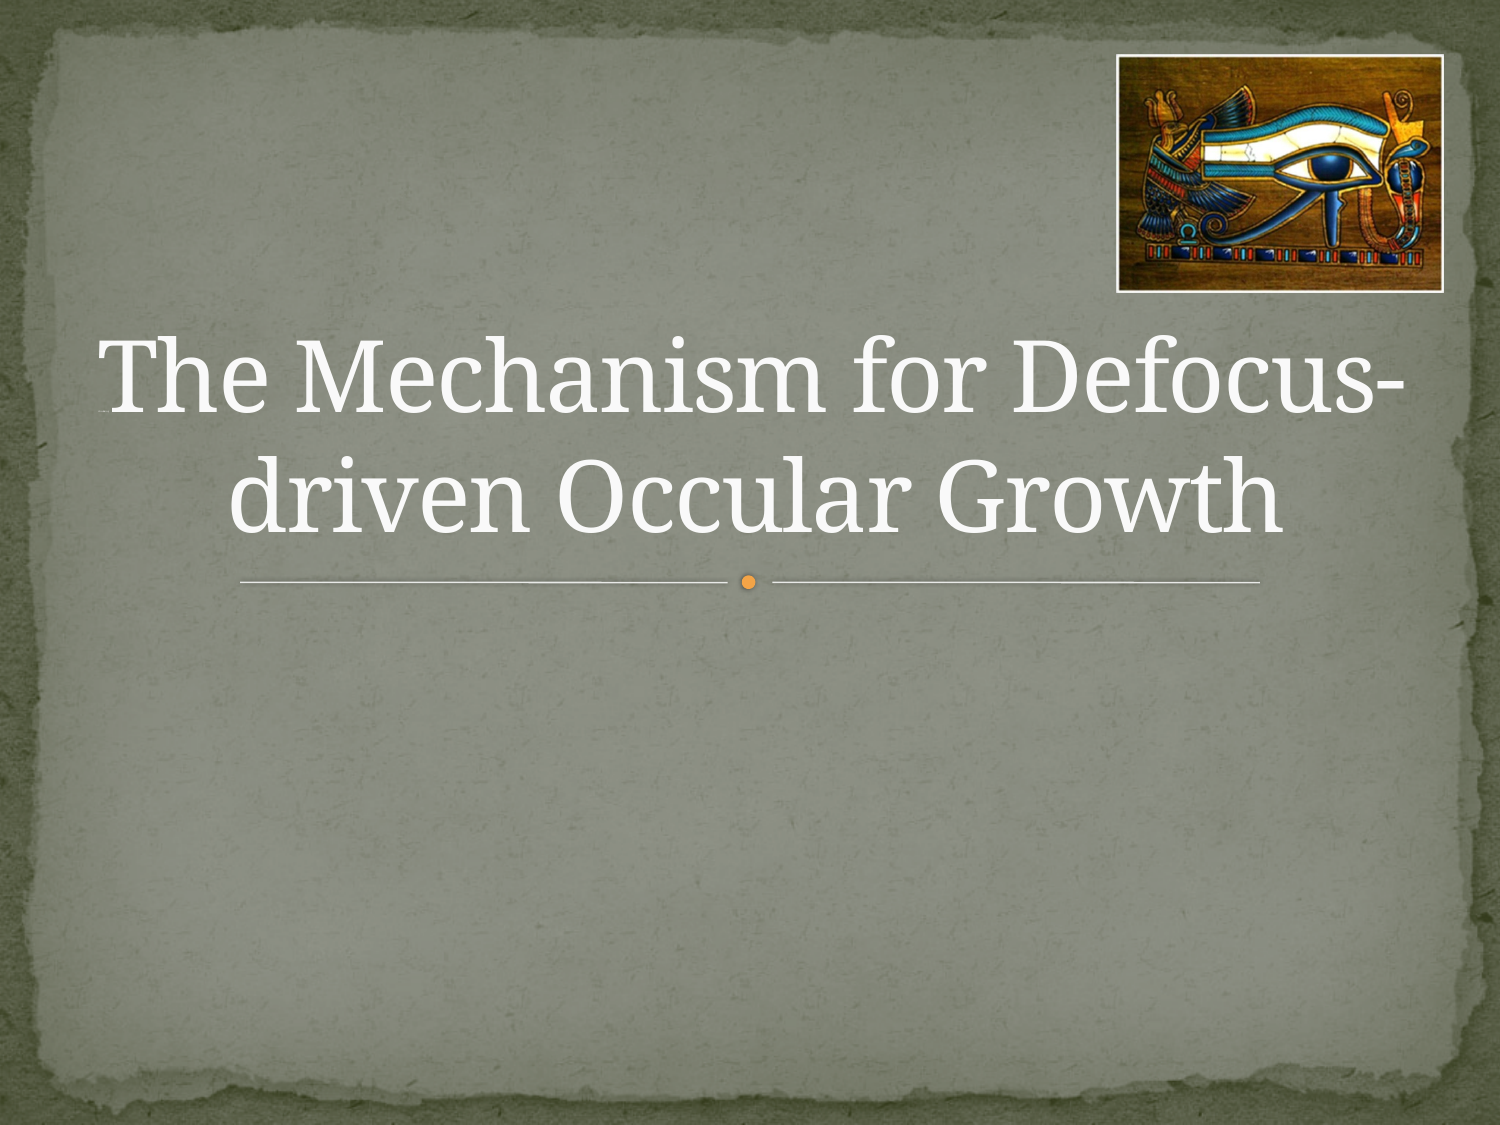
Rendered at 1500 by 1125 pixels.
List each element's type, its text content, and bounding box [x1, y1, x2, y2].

picture [1116, 54, 1444, 293]
title Jai Mata Di The Mechanism for Defocus-driven Occular Growth [74, 235, 1438, 561]
